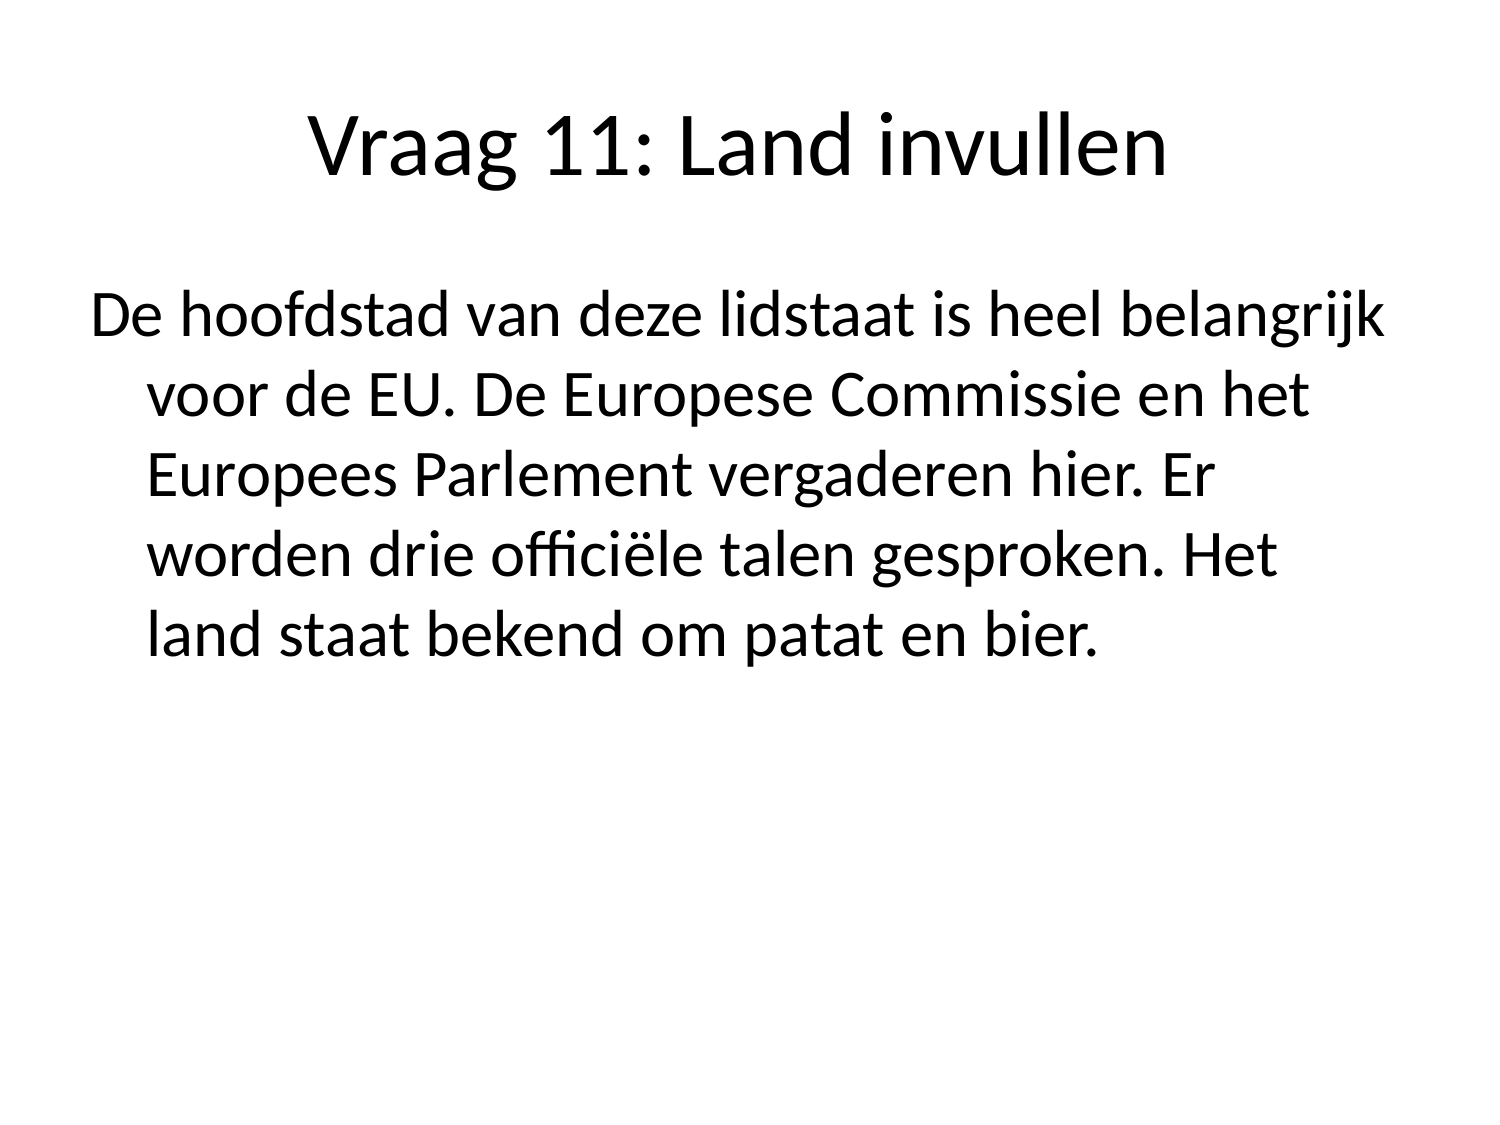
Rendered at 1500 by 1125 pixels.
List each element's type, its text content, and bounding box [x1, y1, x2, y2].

list De hoofdstad van deze lidstaat is heel belangrijk voor de EU. De Europese Commissie en het Europees Parlement vergaderen hier. Er worden drie officiële talen gesproken. Het land staat bekend om patat en bier. [75, 262, 1425, 1005]
title Vraag 11: Land invullen [75, 45, 1425, 233]
